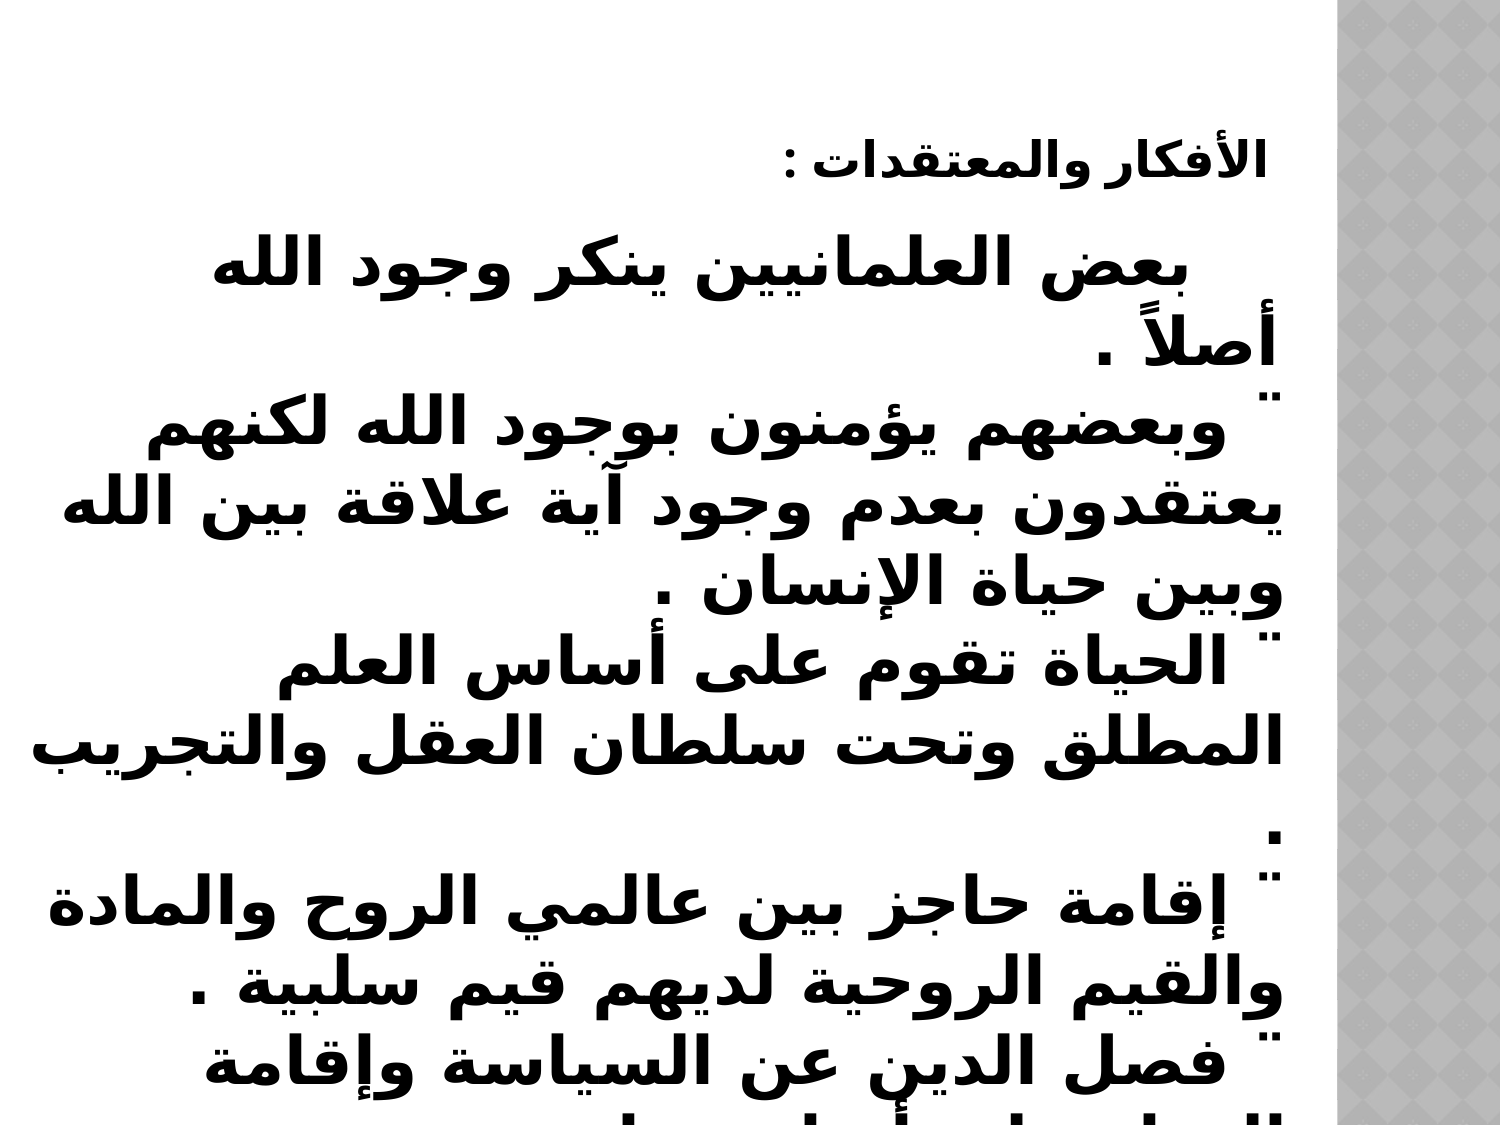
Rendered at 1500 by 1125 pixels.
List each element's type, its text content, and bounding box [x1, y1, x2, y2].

title الأفكار والمعتقدات : [105, 46, 1278, 188]
list بعض العلمانيين ينكر وجود الله أصلاً . ¨ وبعضهم يؤمنون بوجود الله لكنهم يعتقدون بعدم وجود آية علاقة بين الله وبين حياة الإنسان . ¨ الحياة تقوم على أساس العلم المطلق وتحت سلطان العقل والتجريب . ¨ إقامة حاجز بين عالمي الروح والمادة والقيم الروحية لديهم قيم سلبية . ¨ فصل الدين عن السياسة وإقامة الحياة على أساس مادي . ¨ تطبيق مبدأ النفعية على كل شيء في الحياة . ¨ اعتماد مبدأ الميكافيلية في فلسفة الحكم والسياسية والأخلاق . ¨ نشر الإباحة والفوضى الأخلاقية وتهديم كيان الأسرة باعتبارها النواة الأولى في البنية الاجتماعية . [0, 210, 1348, 1125]
